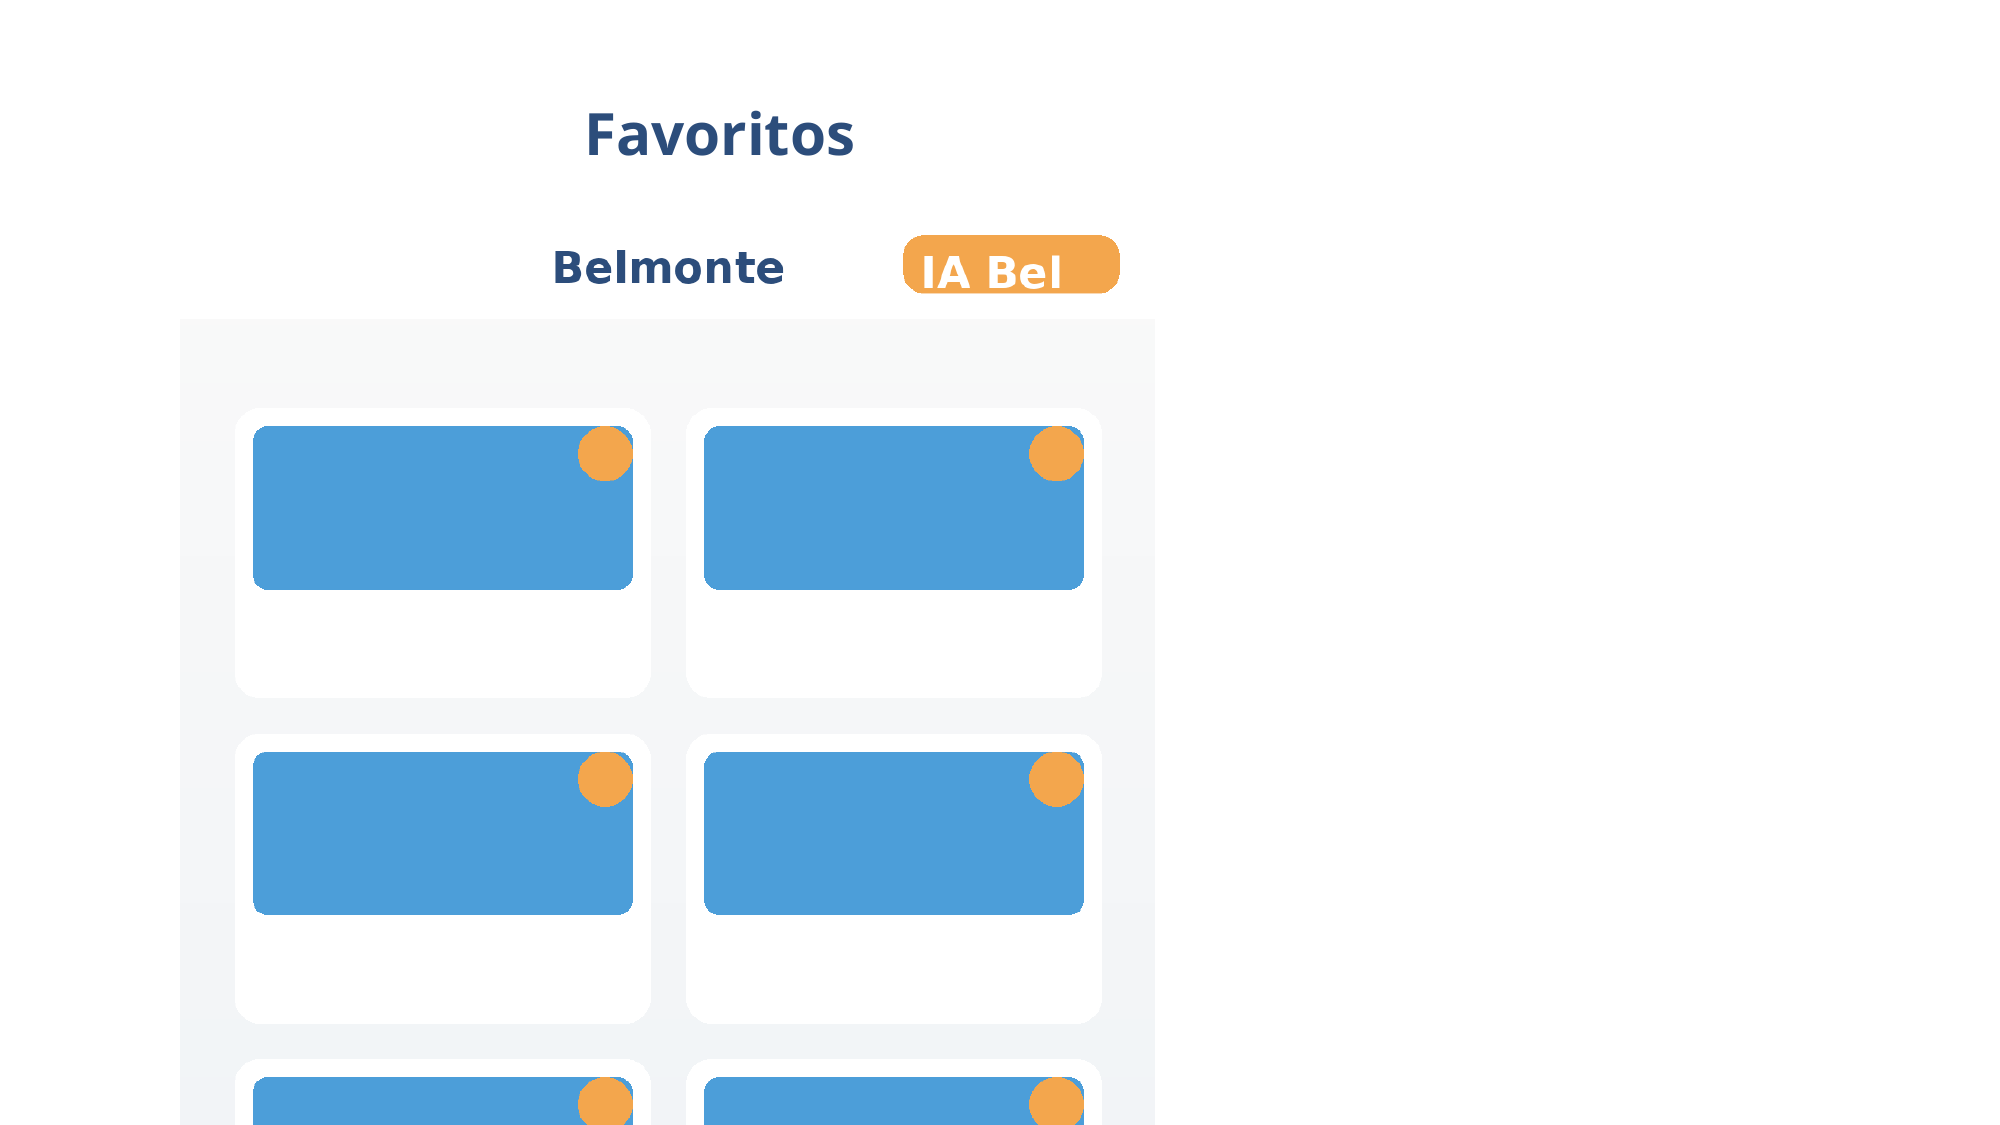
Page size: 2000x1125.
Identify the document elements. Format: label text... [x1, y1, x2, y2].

picture [179, 209, 1156, 1125]
text_box Favoritos [569, 90, 871, 175]
